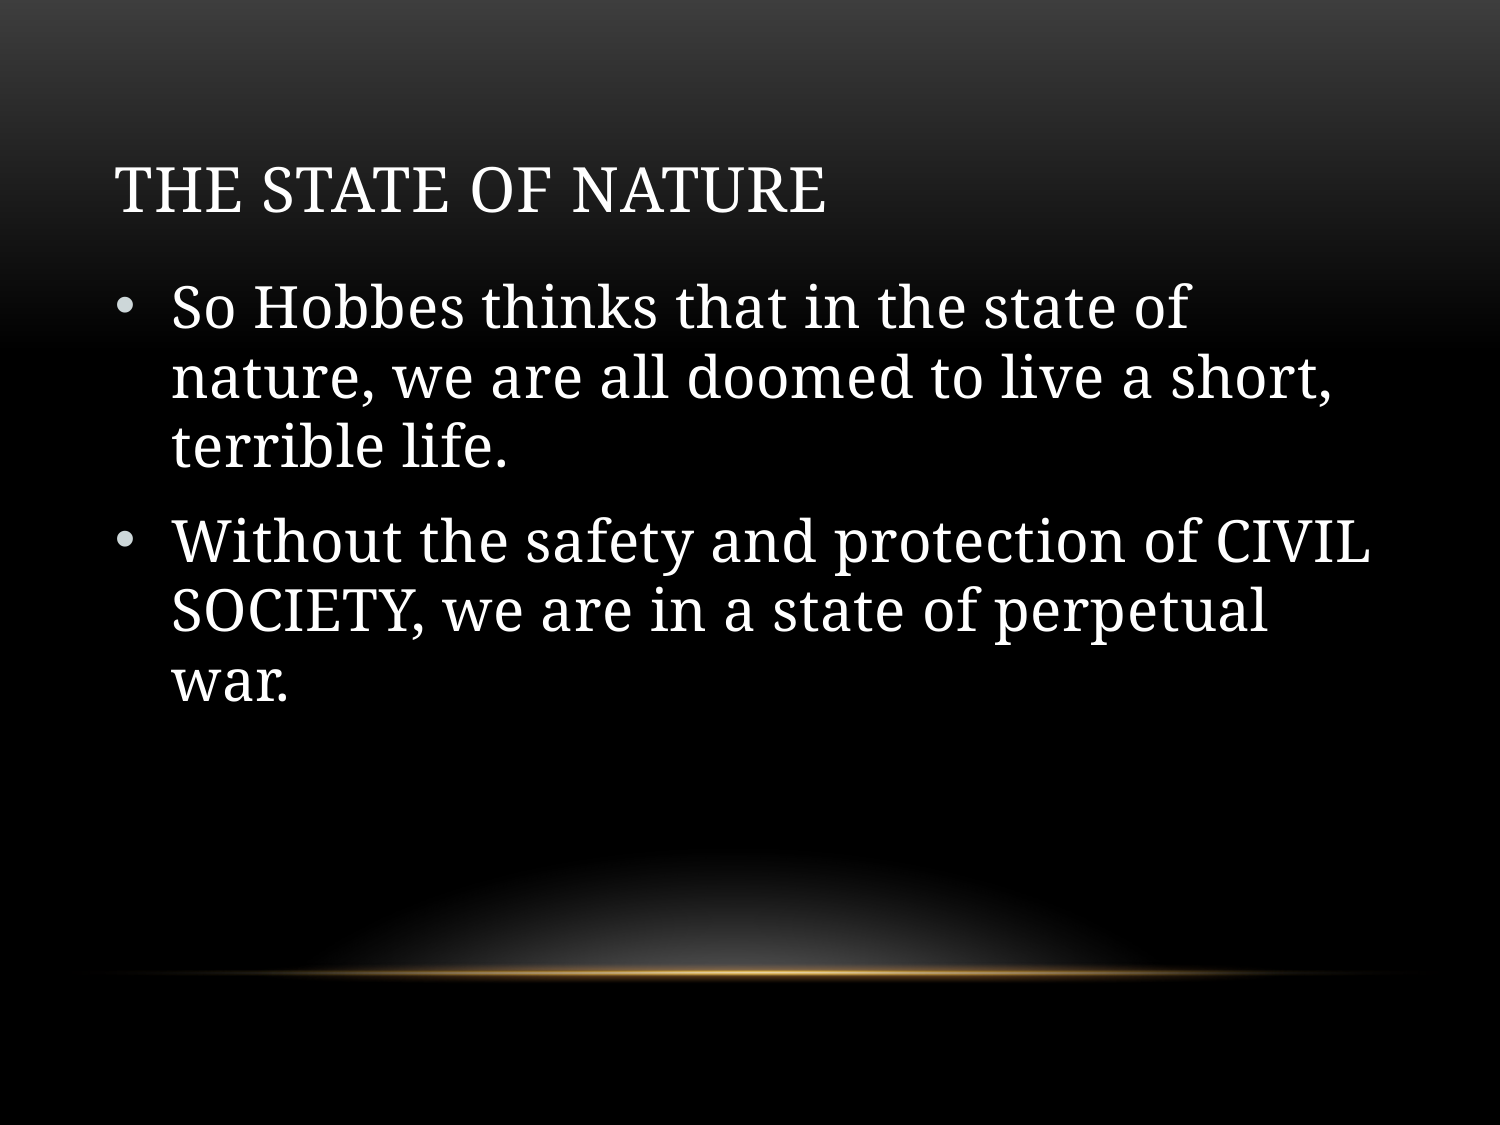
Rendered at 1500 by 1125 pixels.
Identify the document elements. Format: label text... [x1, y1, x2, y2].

list So Hobbes thinks that in the state of nature, we are all doomed to live a short, terrible life. Without the safety and protection of CIVIL SOCIETY, we are in a state of perpetual war. [99, 262, 1400, 938]
title The State of Nature [99, 45, 1400, 233]
picture [0, 0, 1500, 1125]
